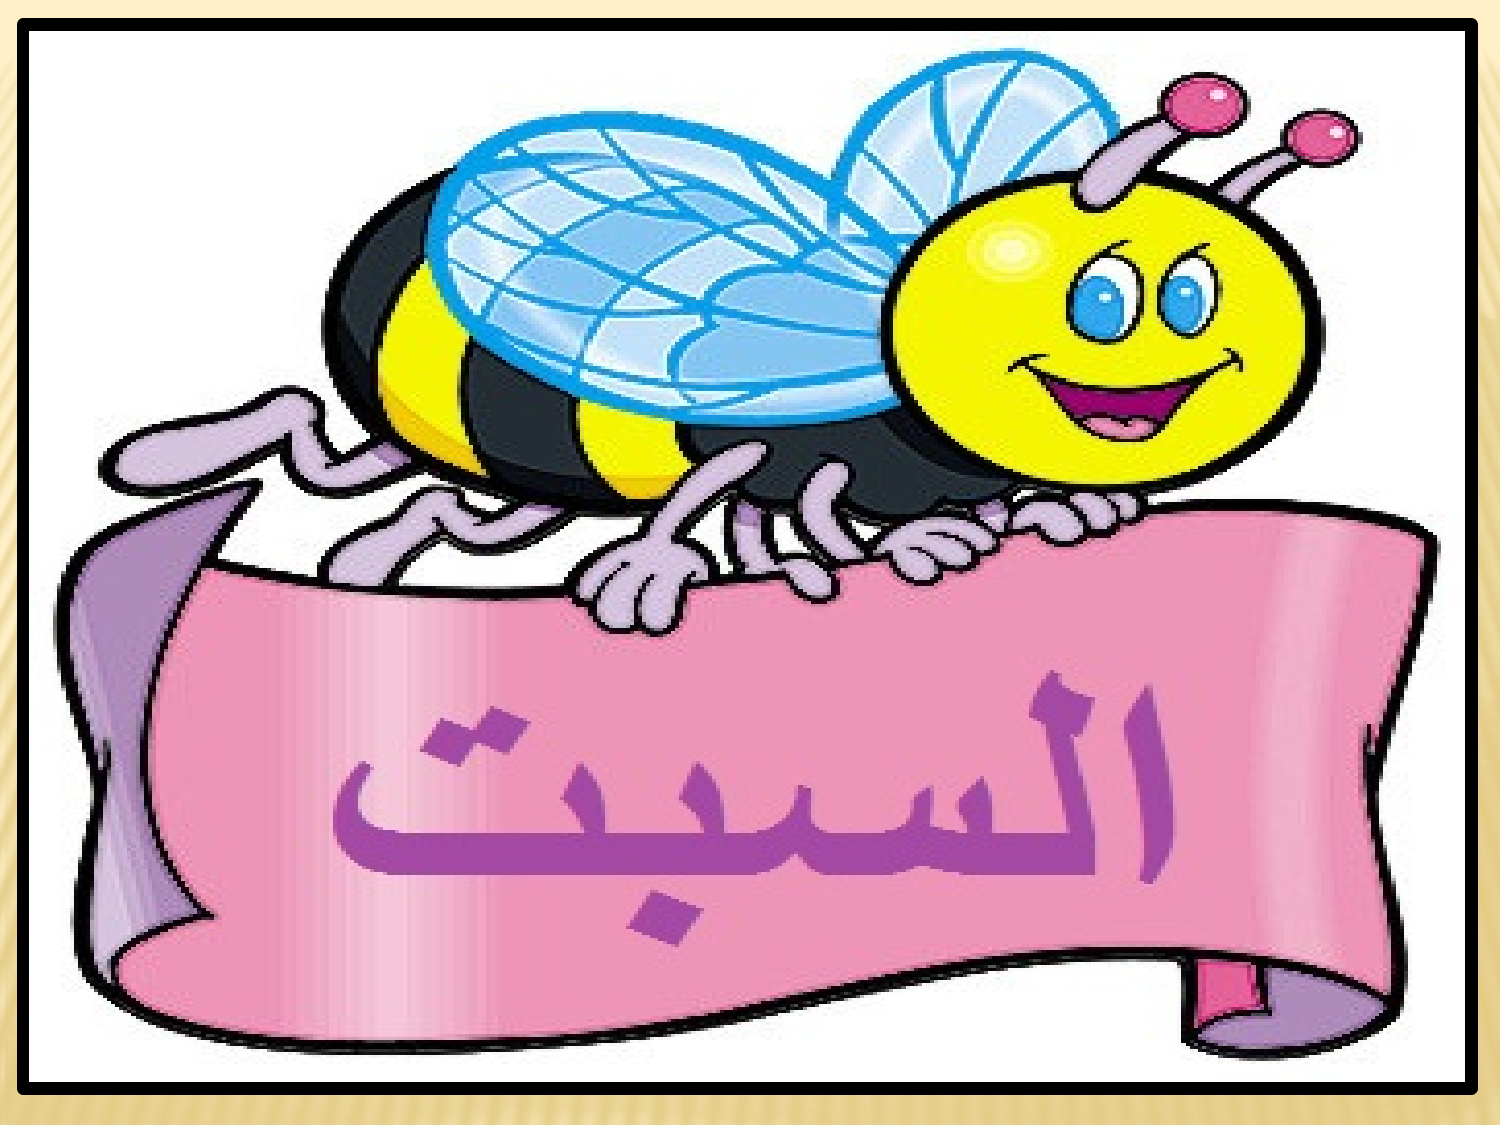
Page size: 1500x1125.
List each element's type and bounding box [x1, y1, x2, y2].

picture [29, 30, 1466, 1083]
